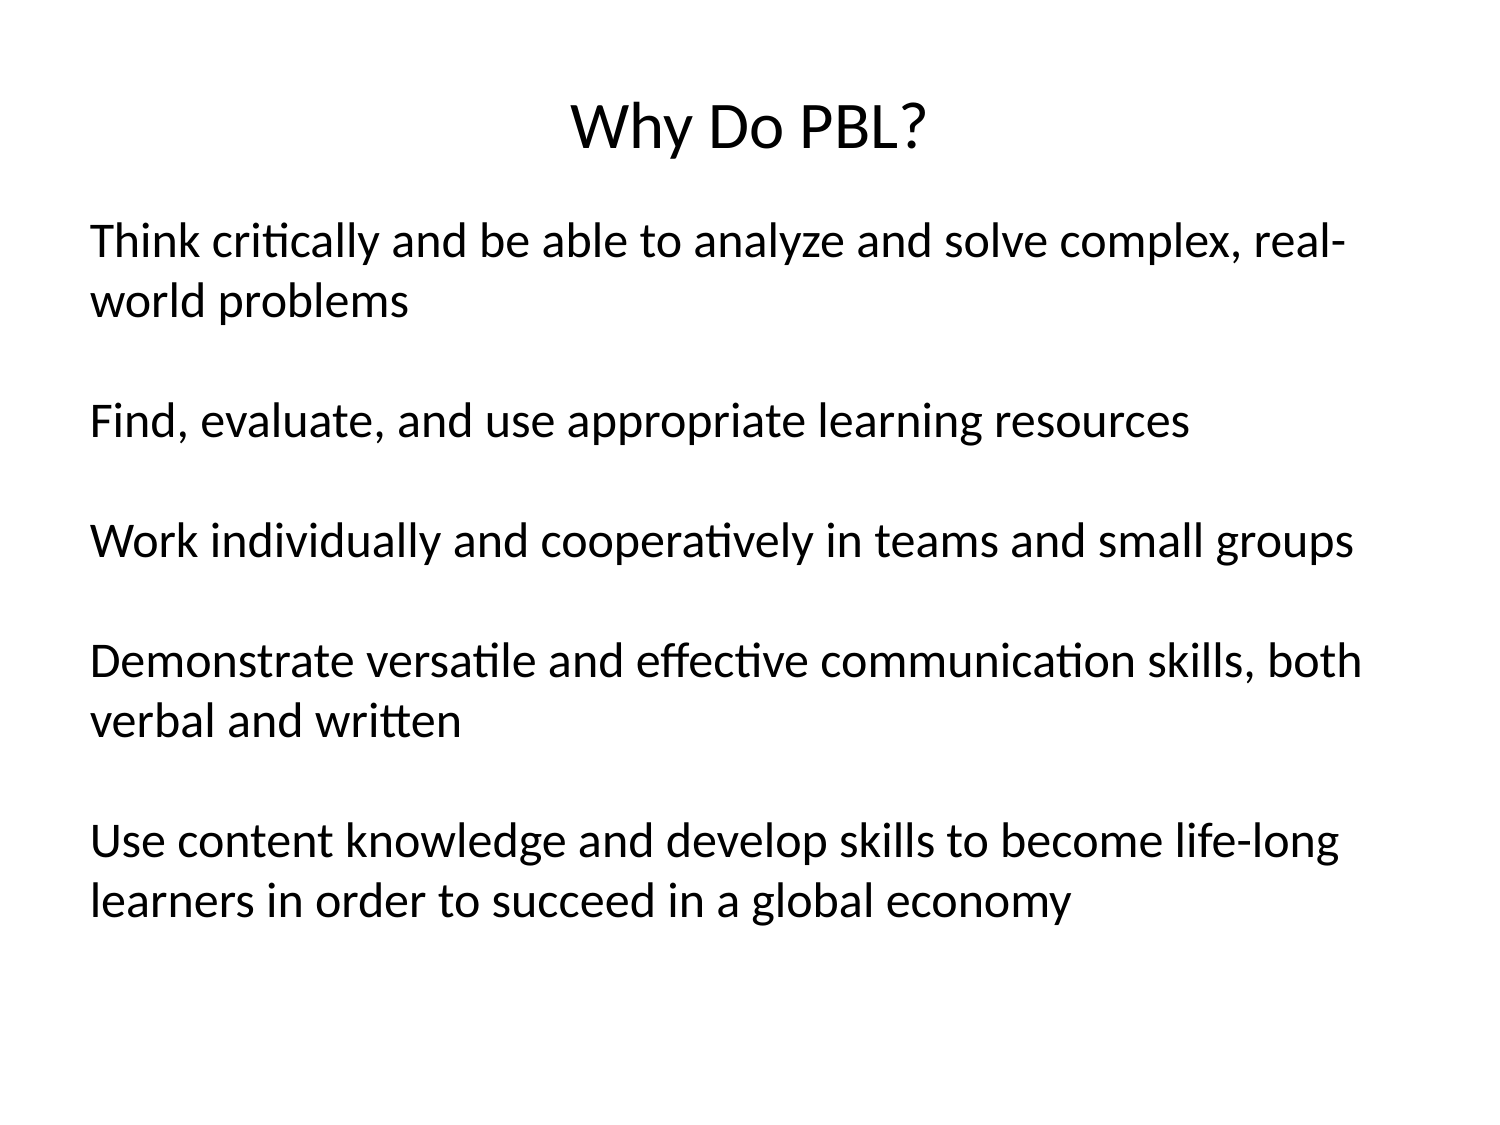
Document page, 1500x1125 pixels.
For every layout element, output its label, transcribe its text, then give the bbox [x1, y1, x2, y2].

text_box Think critically and be able to analyze and solve complex, real-world problems Find, evaluate, and use appropriate learning resources Work individually and cooperatively in teams and small groups Demonstrate versatile and effective communication skills, both verbal and written Use content knowledge and develop skills to become life-long learners in order to succeed in a global economy [75, 199, 1450, 995]
text_box Why Do PBL? [74, 74, 1425, 170]
